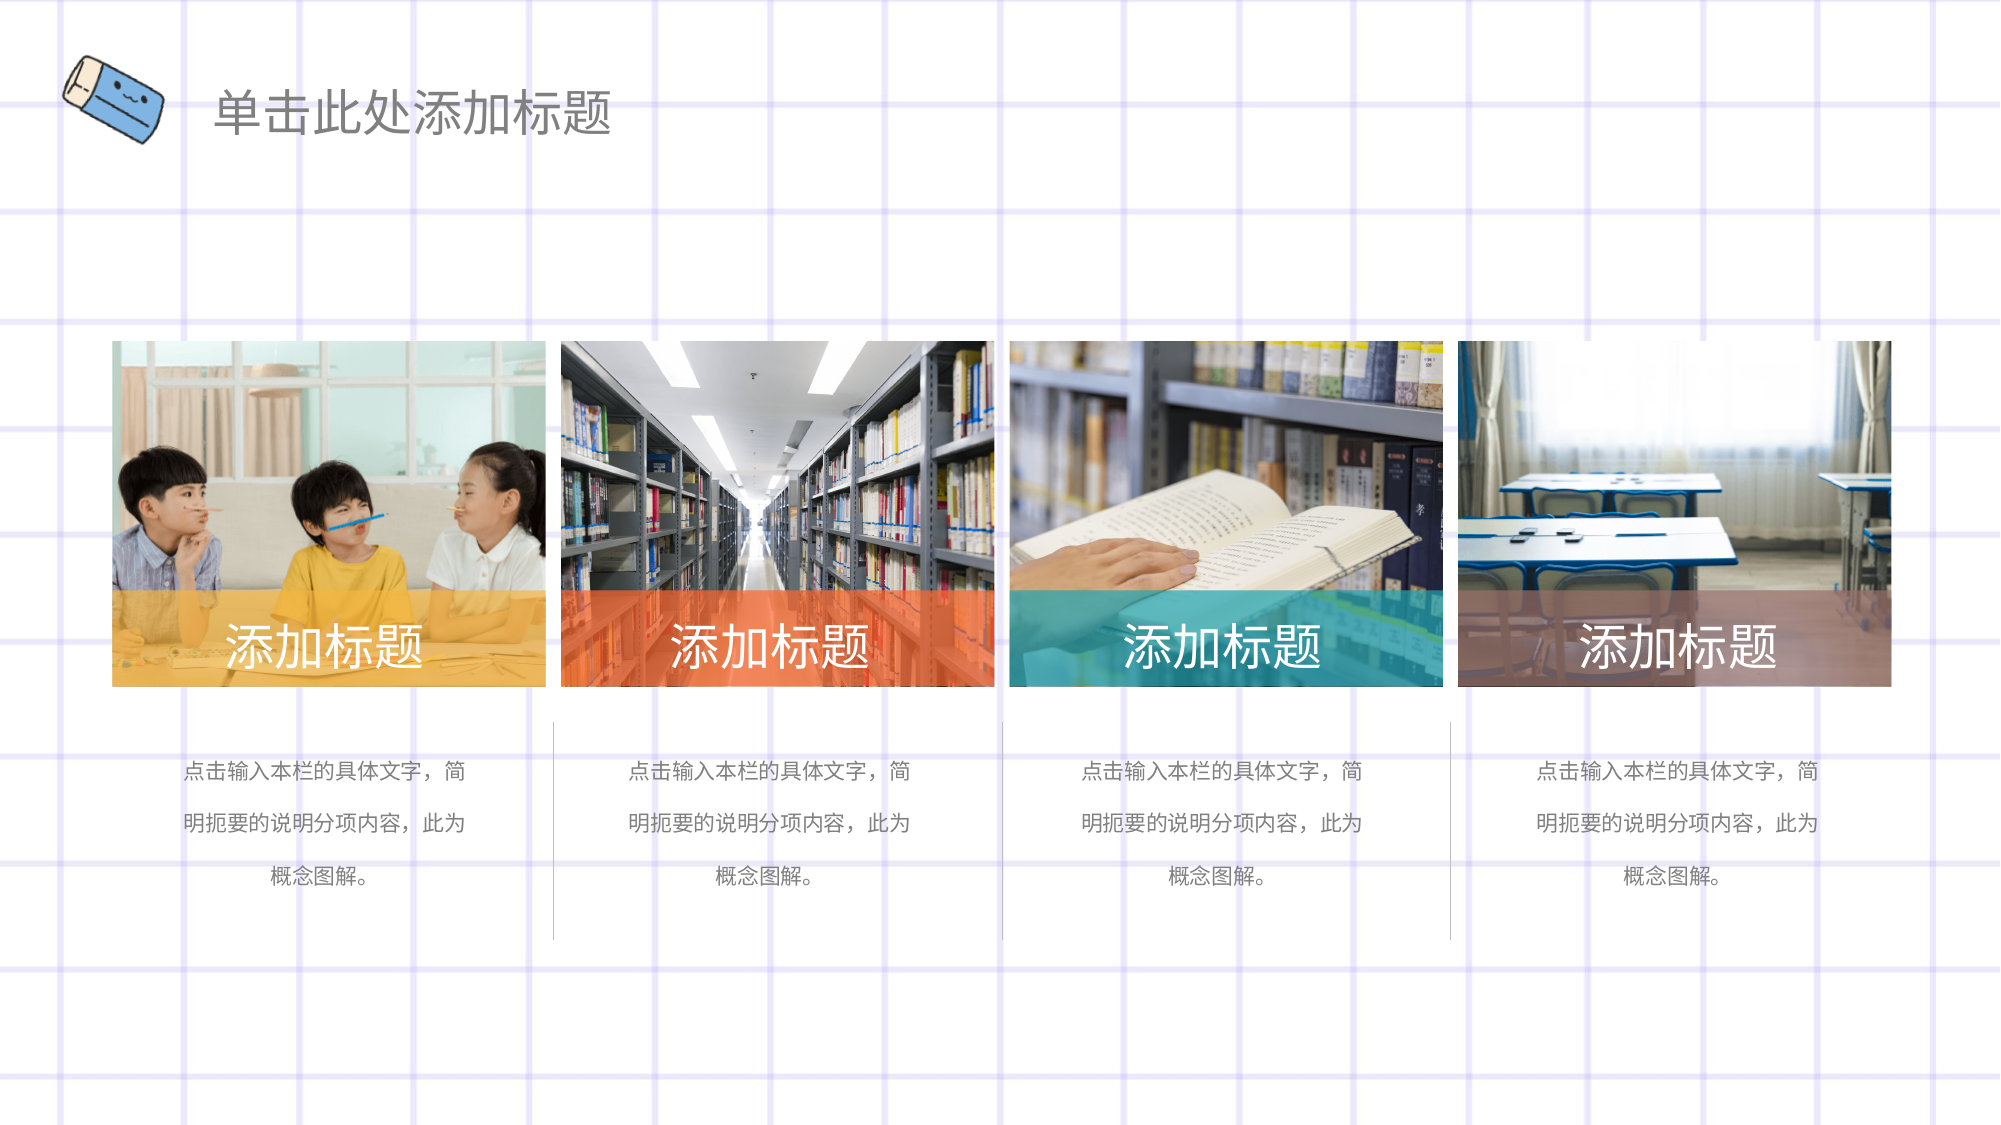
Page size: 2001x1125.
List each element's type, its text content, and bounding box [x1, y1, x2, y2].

text_box [1009, 589, 1444, 687]
text_box [111, 340, 547, 589]
text_box 点击输入本栏的具体文字，简明扼要的说明分项内容，此为概念图解。 [612, 737, 928, 883]
text_box [1457, 340, 1892, 589]
text_box 点击输入本栏的具体文字，简明扼要的说明分项内容，此为概念图解。 [1064, 737, 1381, 883]
text_box [560, 589, 996, 687]
text_box 添加标题 [1558, 603, 1799, 687]
text_box 单击此处添加标题 [197, 69, 640, 154]
text_box 点击输入本栏的具体文字，简明扼要的说明分项内容，此为概念图解。 [167, 737, 483, 883]
text_box [1009, 340, 1444, 589]
picture [0, 0, 2001, 1125]
text_box [560, 340, 996, 589]
text_box 添加标题 [1102, 603, 1343, 687]
text_box [111, 589, 547, 687]
text_box 添加标题 [649, 603, 890, 687]
text_box 点击输入本栏的具体文字，简明扼要的说明分项内容，此为概念图解。 [1520, 737, 1836, 883]
text_box [1457, 589, 1892, 687]
text_box 添加标题 [204, 603, 445, 687]
